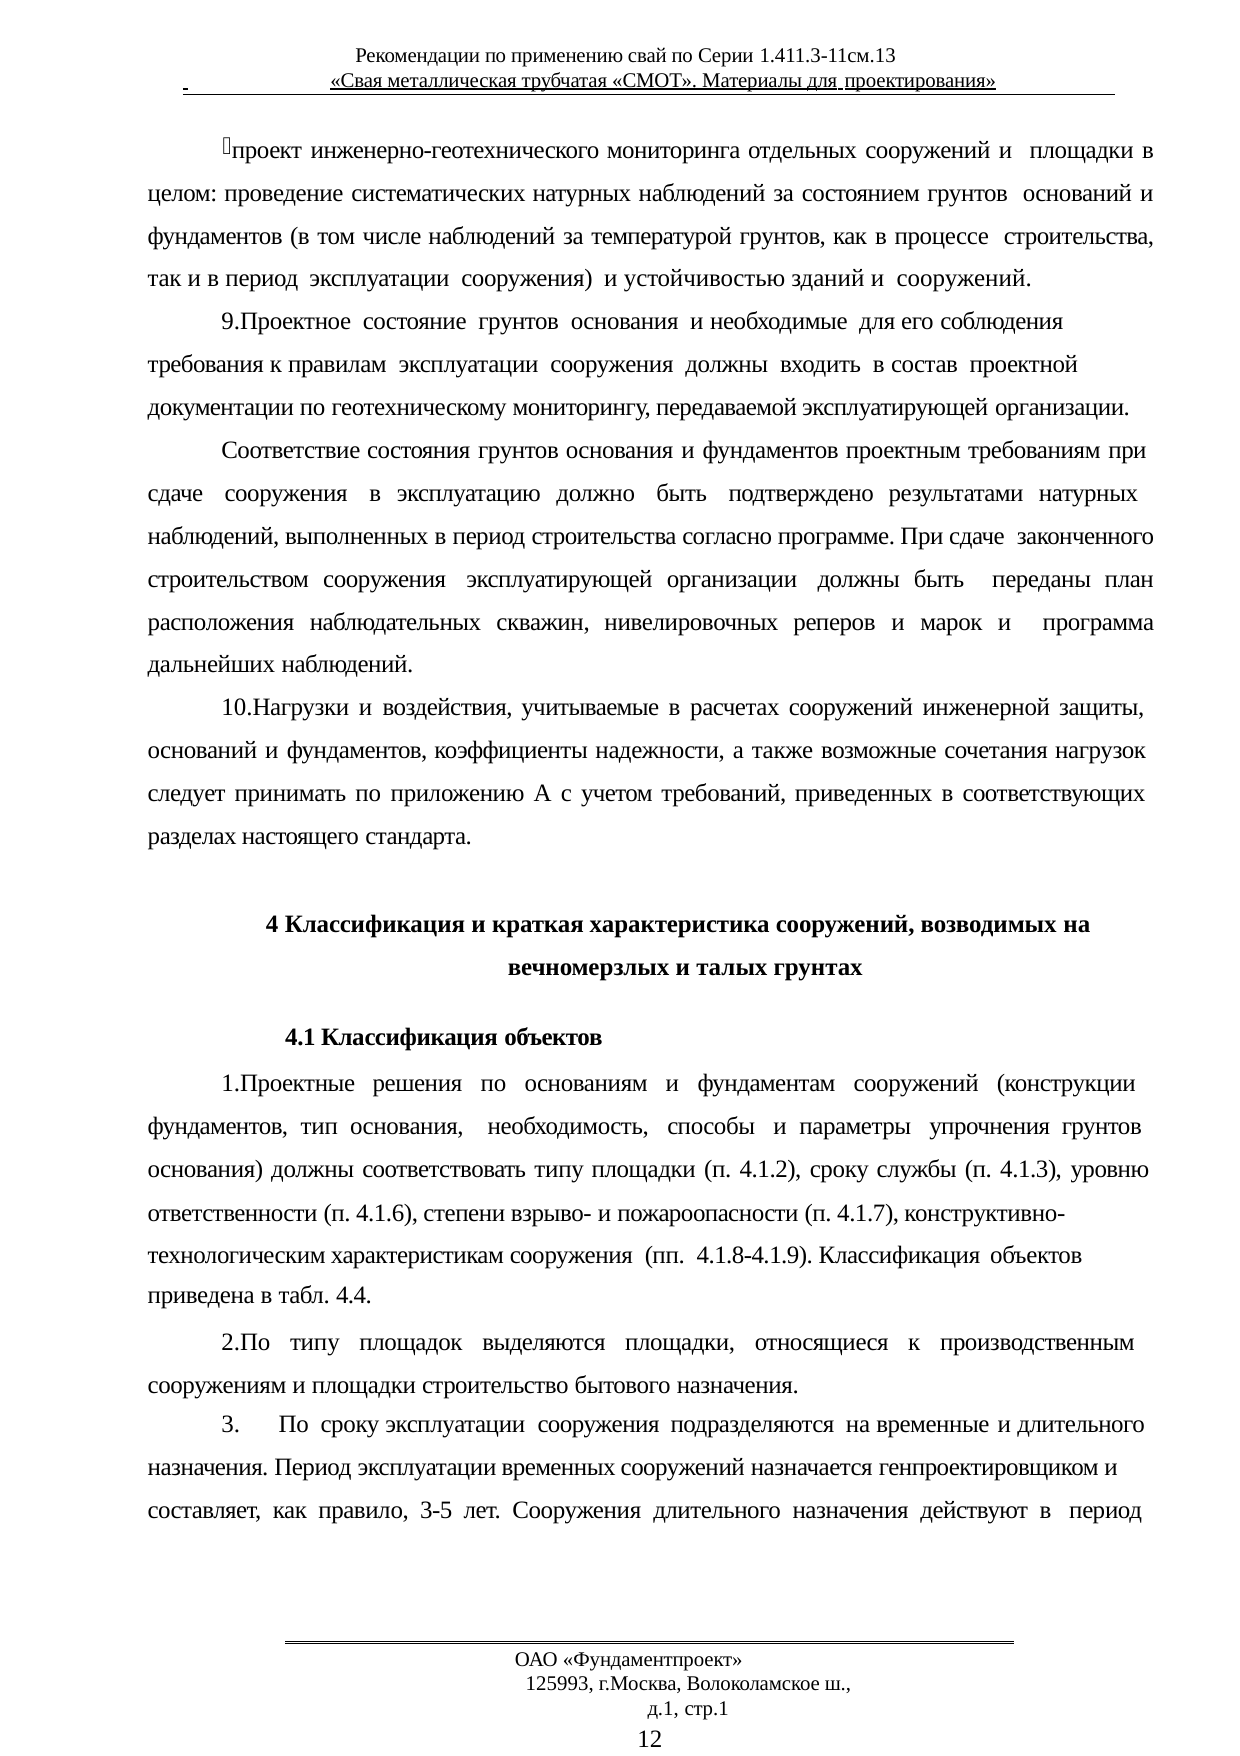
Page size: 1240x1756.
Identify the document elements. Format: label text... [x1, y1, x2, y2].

text_box Рекомендации по применению свай по Серии 1.411.3-11см.13 «Свая металлическая трубчатая «СМОТ». Материалы для проектирования» проект инженерно-геотехнического мониторинга отдельных сооружений и площадки в целом: проведение систематических натурных наблюдений за состоянием грунтов оснований и фундаментов (в том числе наблюдений за температурой грунтов, как в процессе строительства, так и в период эксплуатации сооружения) и устойчивостью зданий и сооружений. Проектное состояние грунтов основания и необходимые для его соблюдения требования к правилам эксплуатации сооружения должны входить в состав проектной документации по геотехническому мониторингу, передаваемой эксплуатирующей организации. Соответствие состояния грунтов основания и фундаментов проектным требованиям при сдаче сооружения в эксплуатацию должно быть подтверждено результатами натурных наблюдений, выполненных в период строительства согласно программе. При сдаче законченного строительством сооружения эксплуатирующей организации должны быть переданы план расположения наблюдательных скважин, нивелировочных реперов и марок и программа дальнейших наблюдений. Нагрузки и воздействия, учитываемые в расчетах сооружений инженерной защиты, оснований и фундаментов, коэффициенты надежности, а также возможные сочетания нагрузок следует принимать по приложению А с учетом требований, приведенных в соответствующих разделах настоящего стандарта. 4 Классификация и краткая характеристика сооружений, возводимых на вечномерзлых и талых грунтах 4.1 Классификация объектов Проектные решения по основаниям и фундаментам сооружений (конструкции фундаментов, тип основания, необходимость, способы и параметры упрочнения грунтов основания) должны соответствовать типу площадки (п. 4.1.2), сроку службы (п. 4.1.3), уровню ответственности (п. 4.1.6), степени взрыво- и пожароопасности (п. 4.1.7), конструктивно- технологическим характеристикам сооружения (пп. 4.1.8-4.1.9). Классификация объектов приведена в табл. 4.4. По типу площадок выделяются площадки, относящиеся к производственным сооружениям и площадки строительство бытового назначения. По сроку эксплуатации сооружения подразделяются на временные и длительного назначения. Период эксплуатации временных сооружений назначается генпроектировщиком и составляет, как правило, 3-5 лет. Сооружения длительного назначения действуют в период [145, 40, 1155, 1524]
slide_number ОАО «Фундаментпроект» 125993, г.Москва, Волоколамское ш., д.1, стр.1 12 [437, 1646, 862, 1756]
